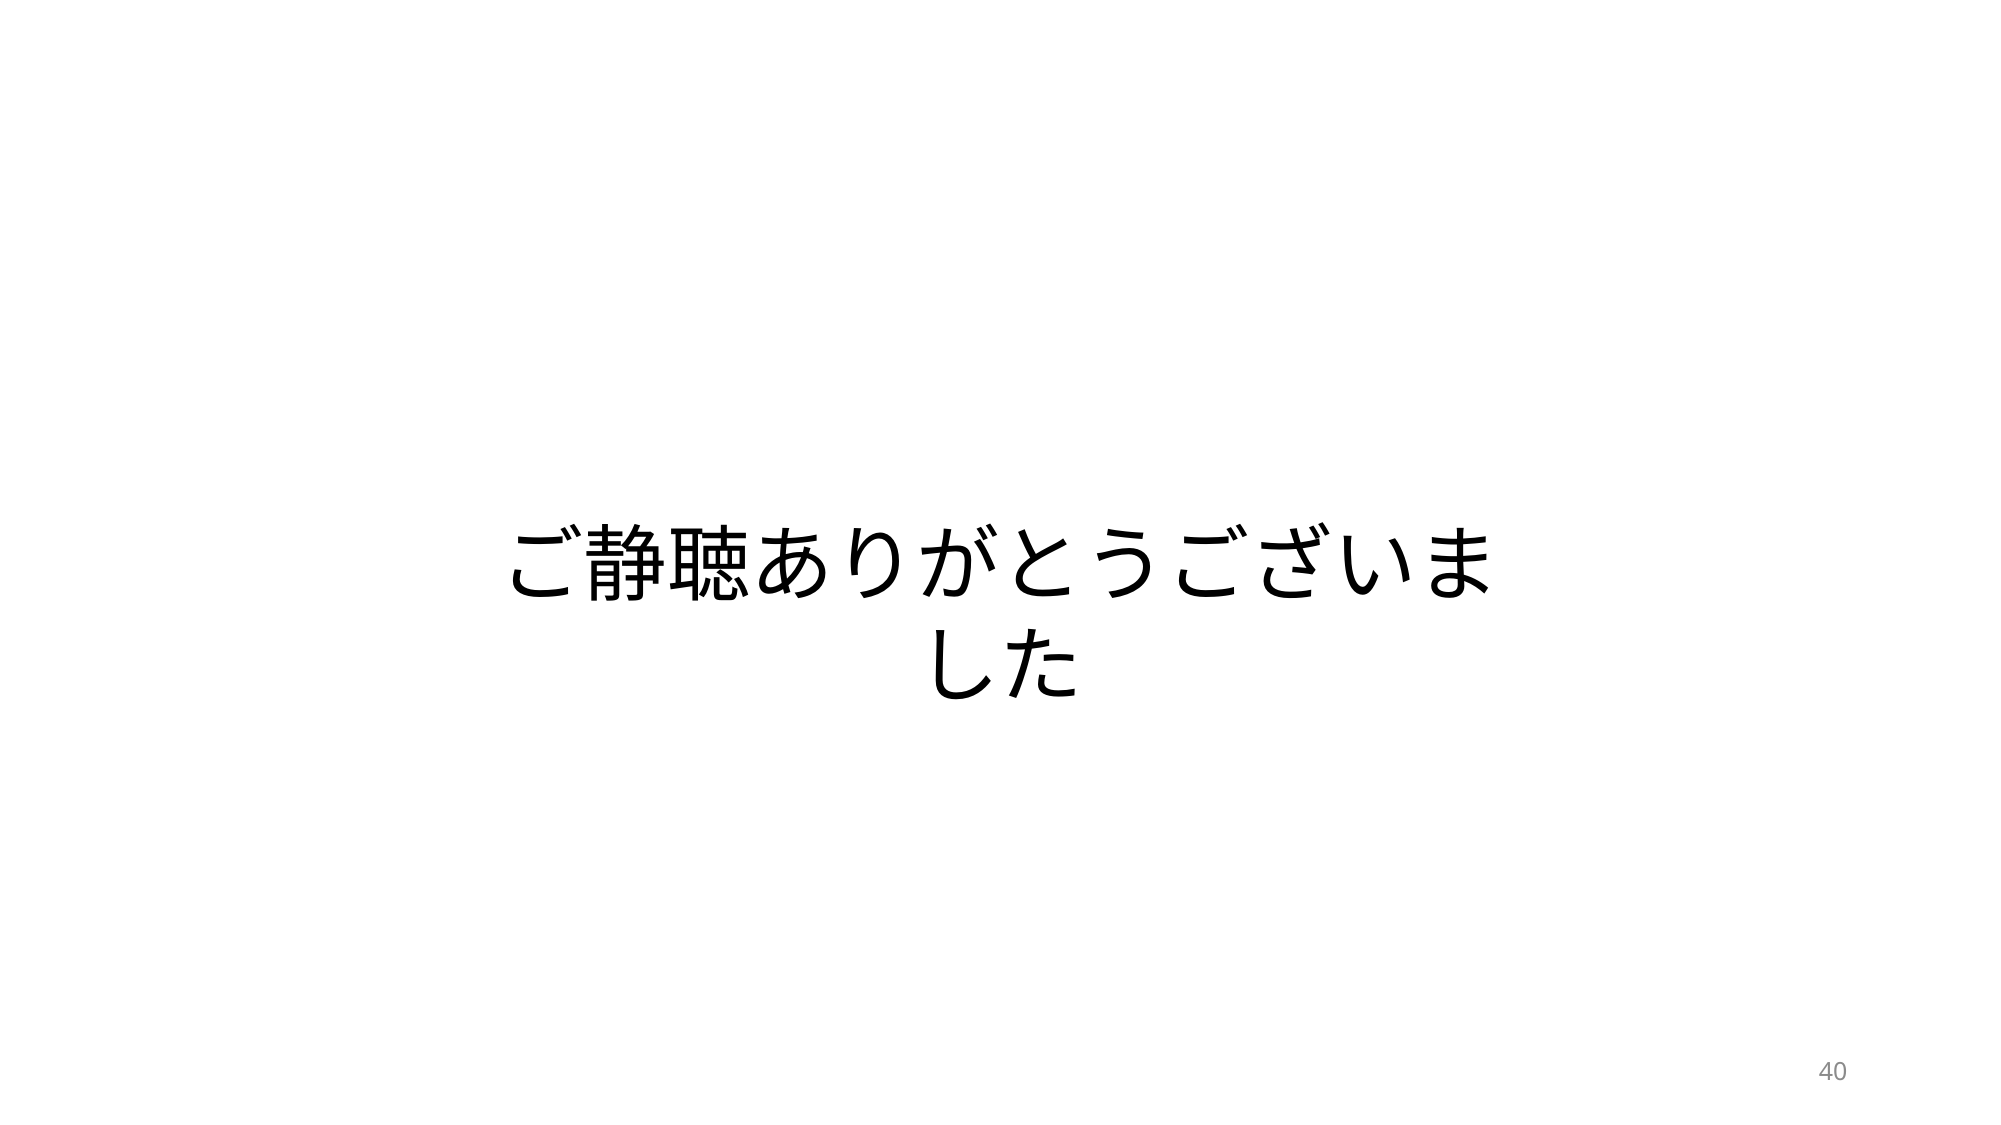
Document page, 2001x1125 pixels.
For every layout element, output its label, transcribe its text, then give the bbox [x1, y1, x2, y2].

text_box ご静聴ありがとうございました [465, 504, 1535, 720]
slide_number 40 [1412, 1042, 1863, 1103]
